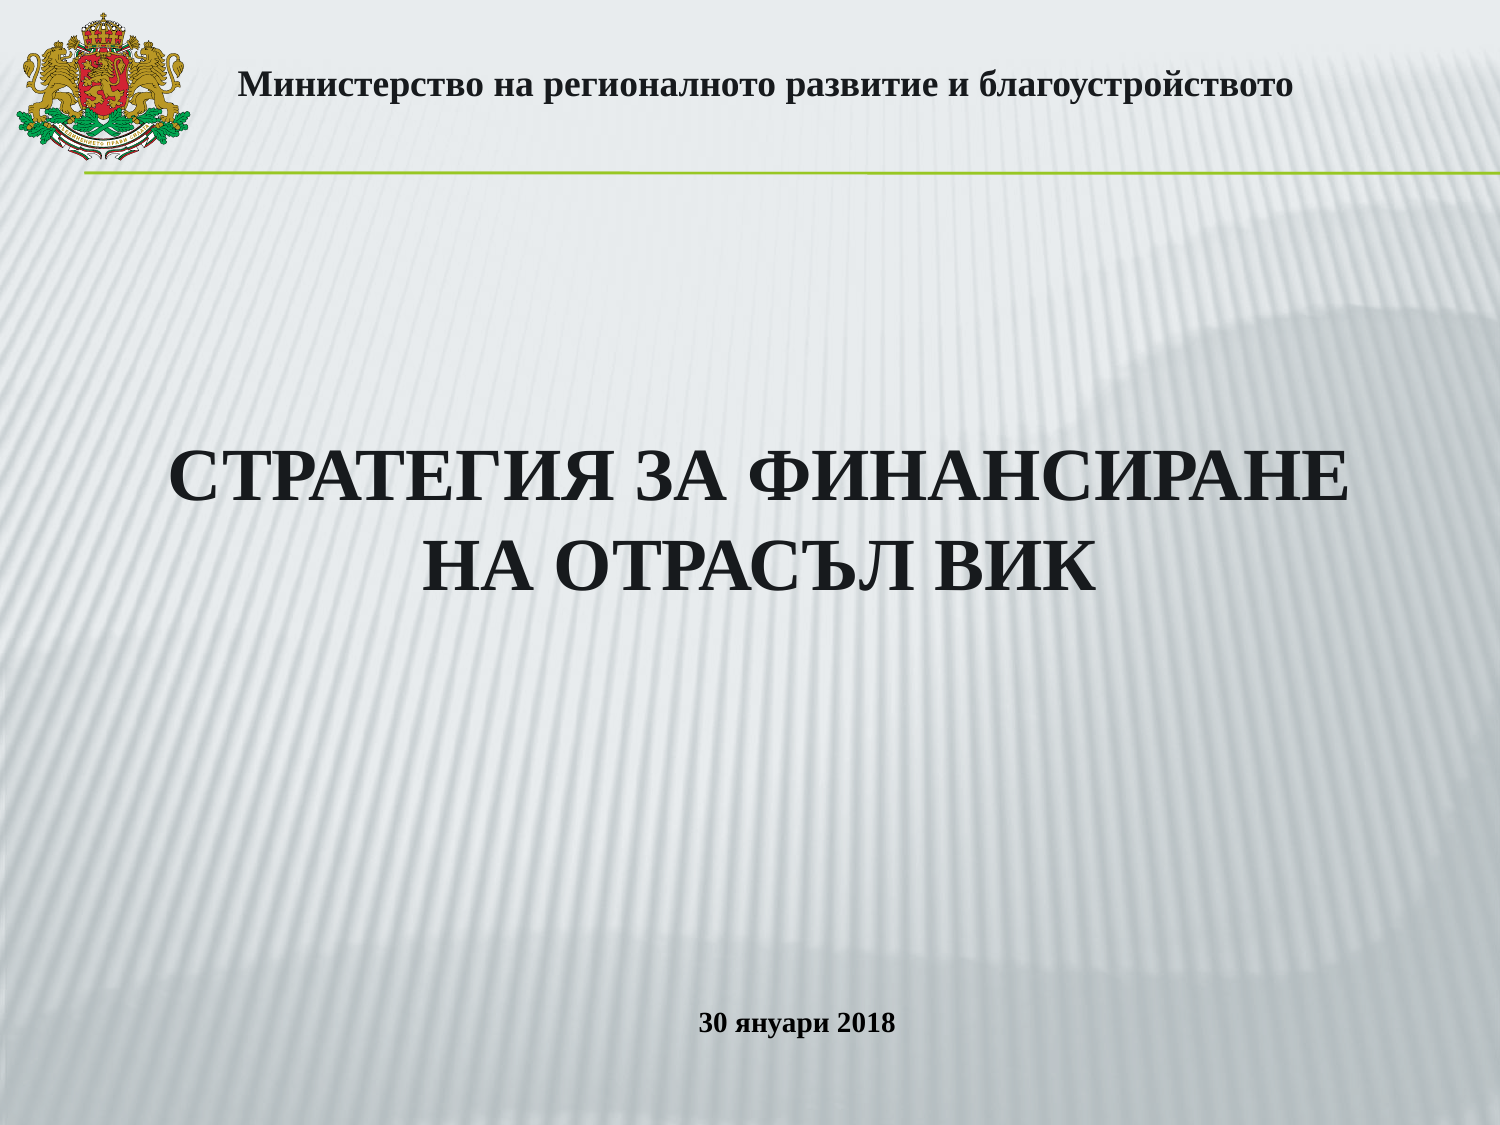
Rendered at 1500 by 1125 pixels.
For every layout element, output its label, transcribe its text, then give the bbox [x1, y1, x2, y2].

title стратегия за финансиране на отрасъл ВиК [147, 432, 1373, 869]
picture [16, 12, 191, 161]
text_box 30 януари 2018 [478, 996, 1117, 1046]
text_box Министерство на регионалното развитие и благоустройството [230, 30, 1465, 133]
